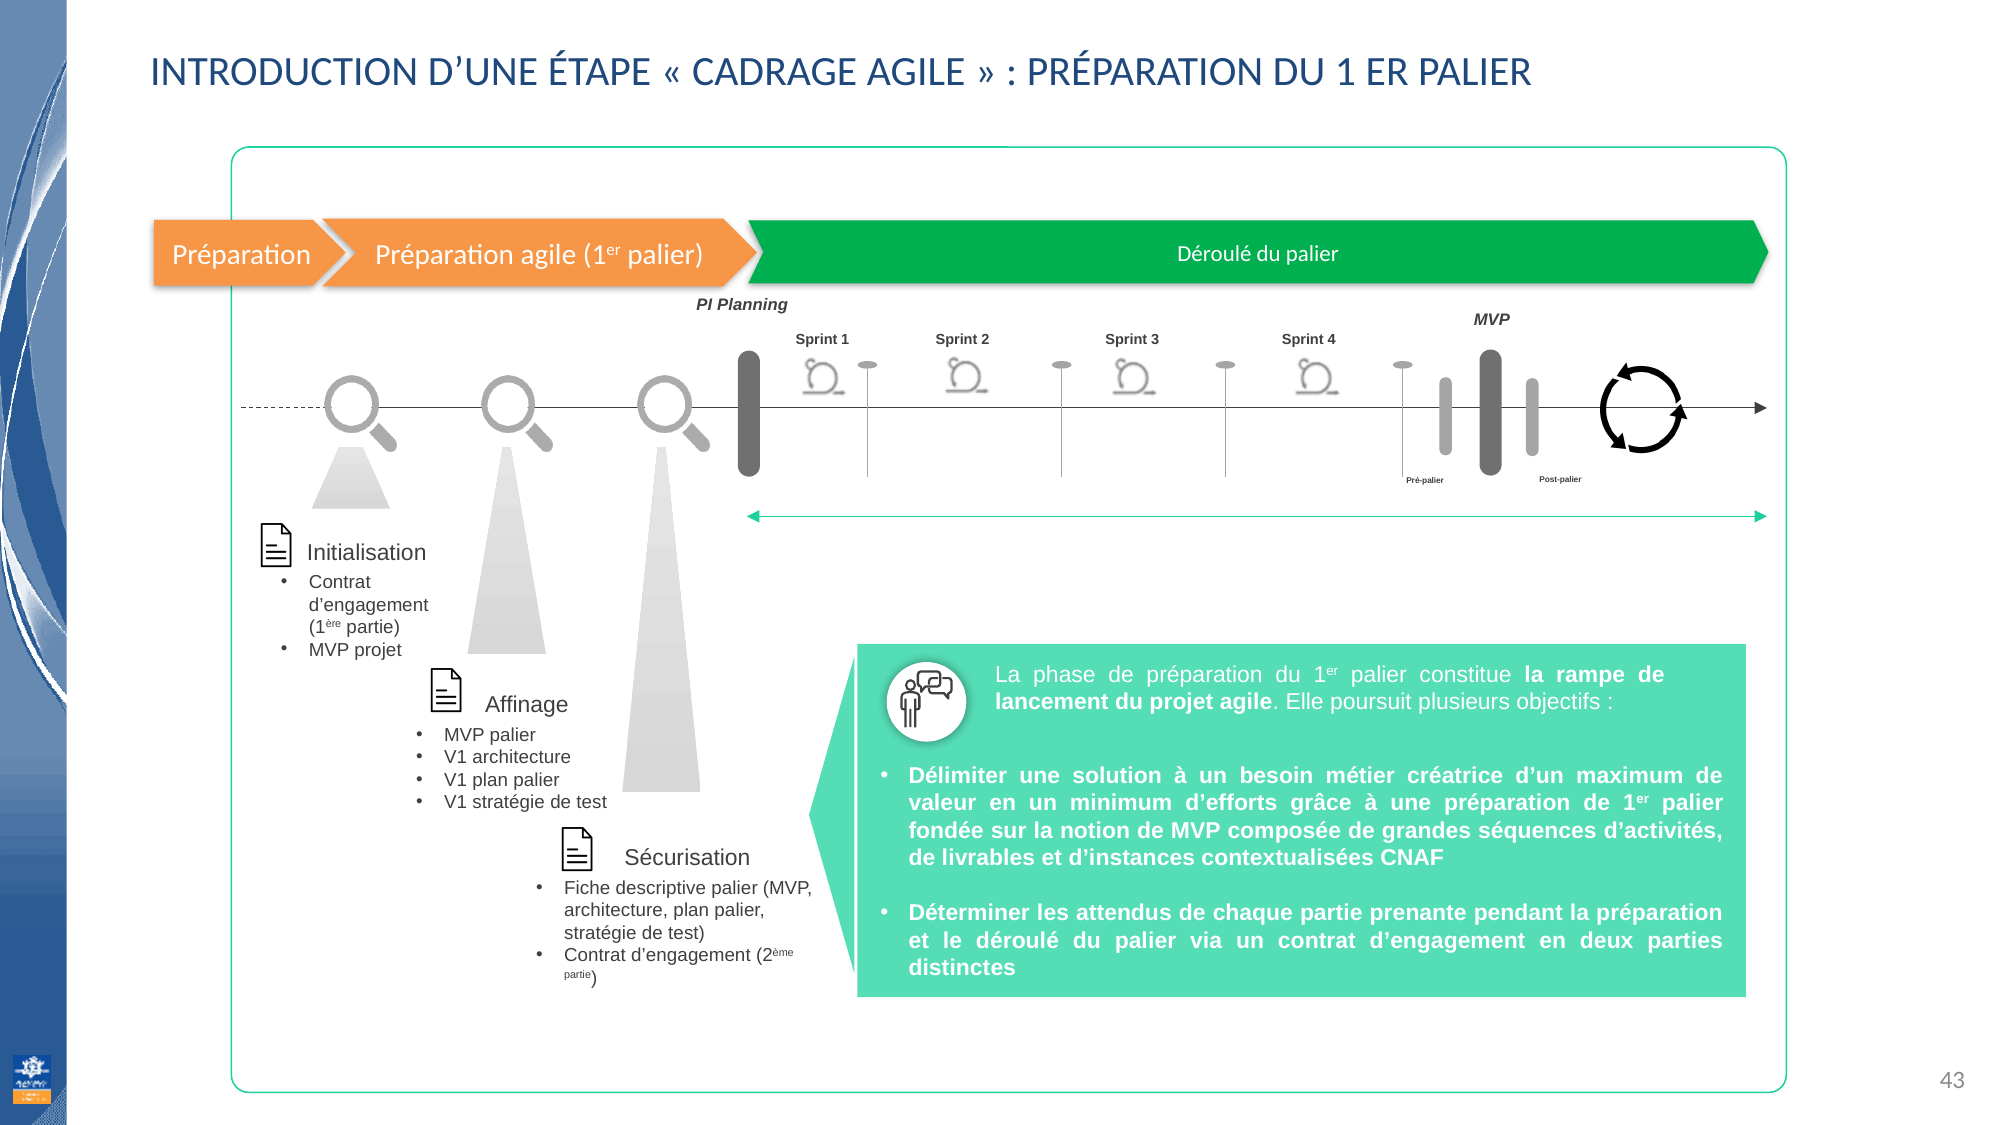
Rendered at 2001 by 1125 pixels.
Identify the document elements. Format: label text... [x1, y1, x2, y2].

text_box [886, 661, 967, 742]
slide_number 43 [1911, 1048, 1981, 1108]
text_box Préparation [151, 216, 226, 289]
picture [13, 1055, 51, 1104]
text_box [231, 146, 1787, 1093]
title Introduction D’une étape « cadrage agile » : préparation du 1 er palier [135, 19, 1898, 126]
